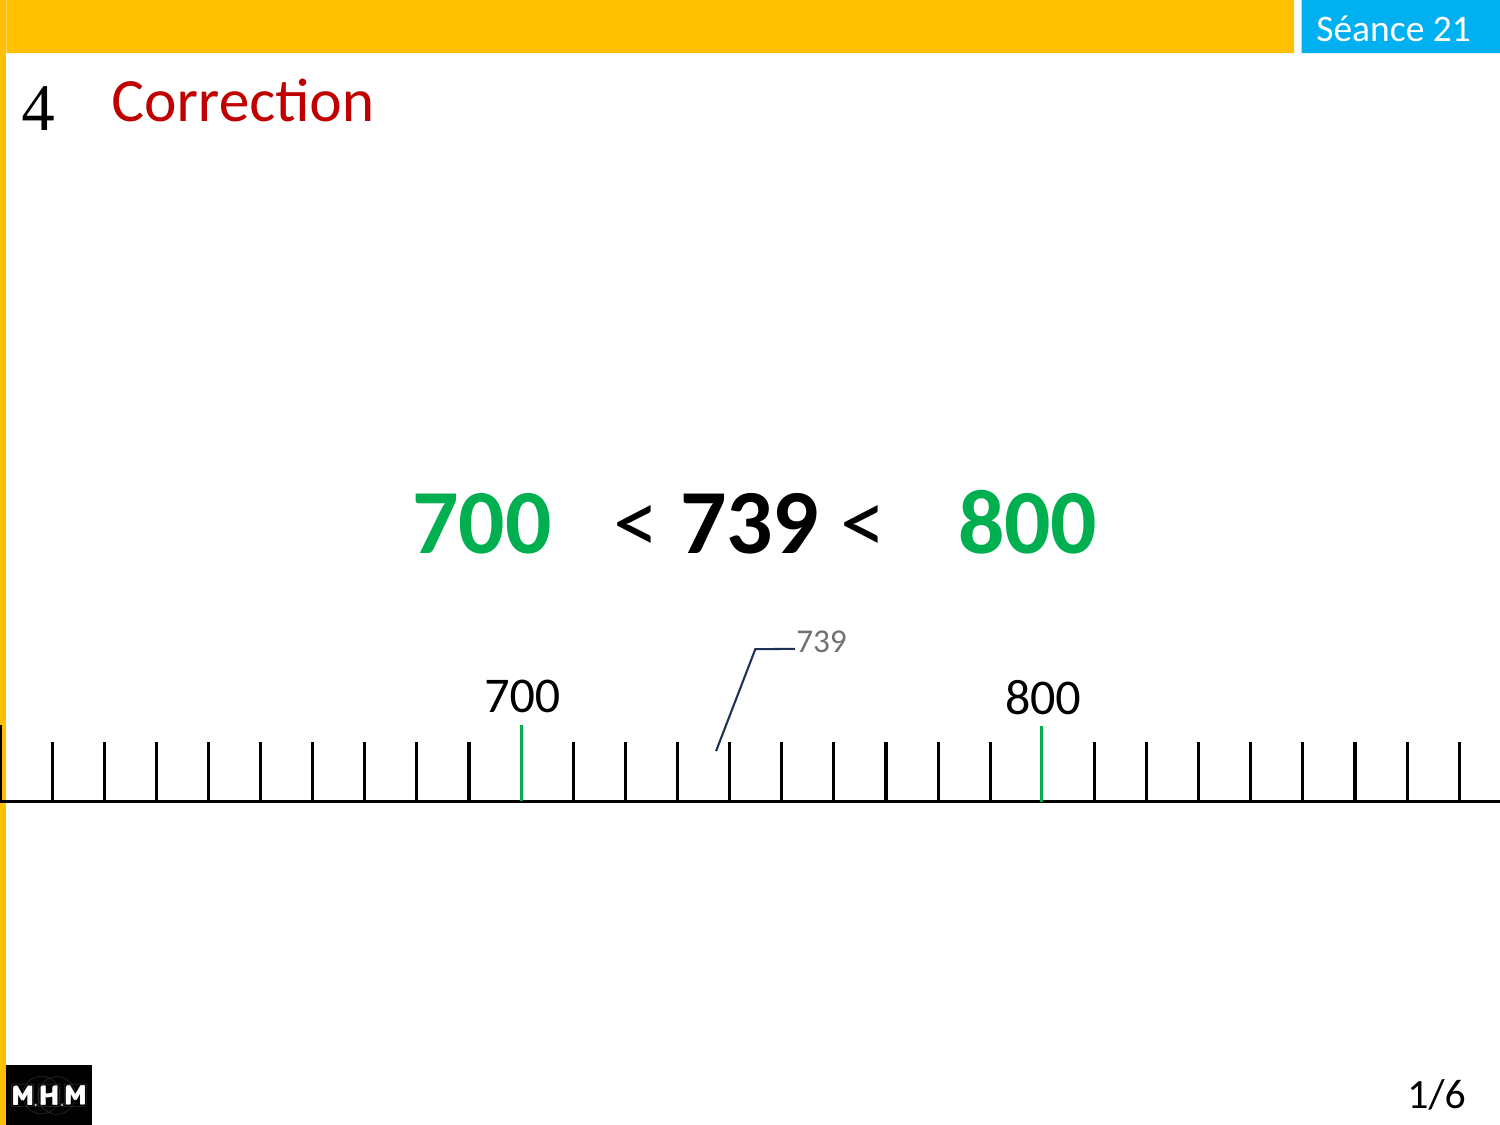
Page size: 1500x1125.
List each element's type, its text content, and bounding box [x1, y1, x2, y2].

picture [6, 1065, 92, 1125]
text_box … < 739 < … [615, 454, 905, 579]
title Correction [96, 60, 1391, 143]
list 1/6 [1373, 1064, 1500, 1125]
text_box 800 [905, 454, 1151, 579]
text_box 739 [725, 593, 886, 724]
text_box 700 [349, 454, 615, 579]
text_box 800 [990, 657, 1114, 724]
text_box 700 [469, 655, 593, 724]
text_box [0, 724, 1500, 803]
